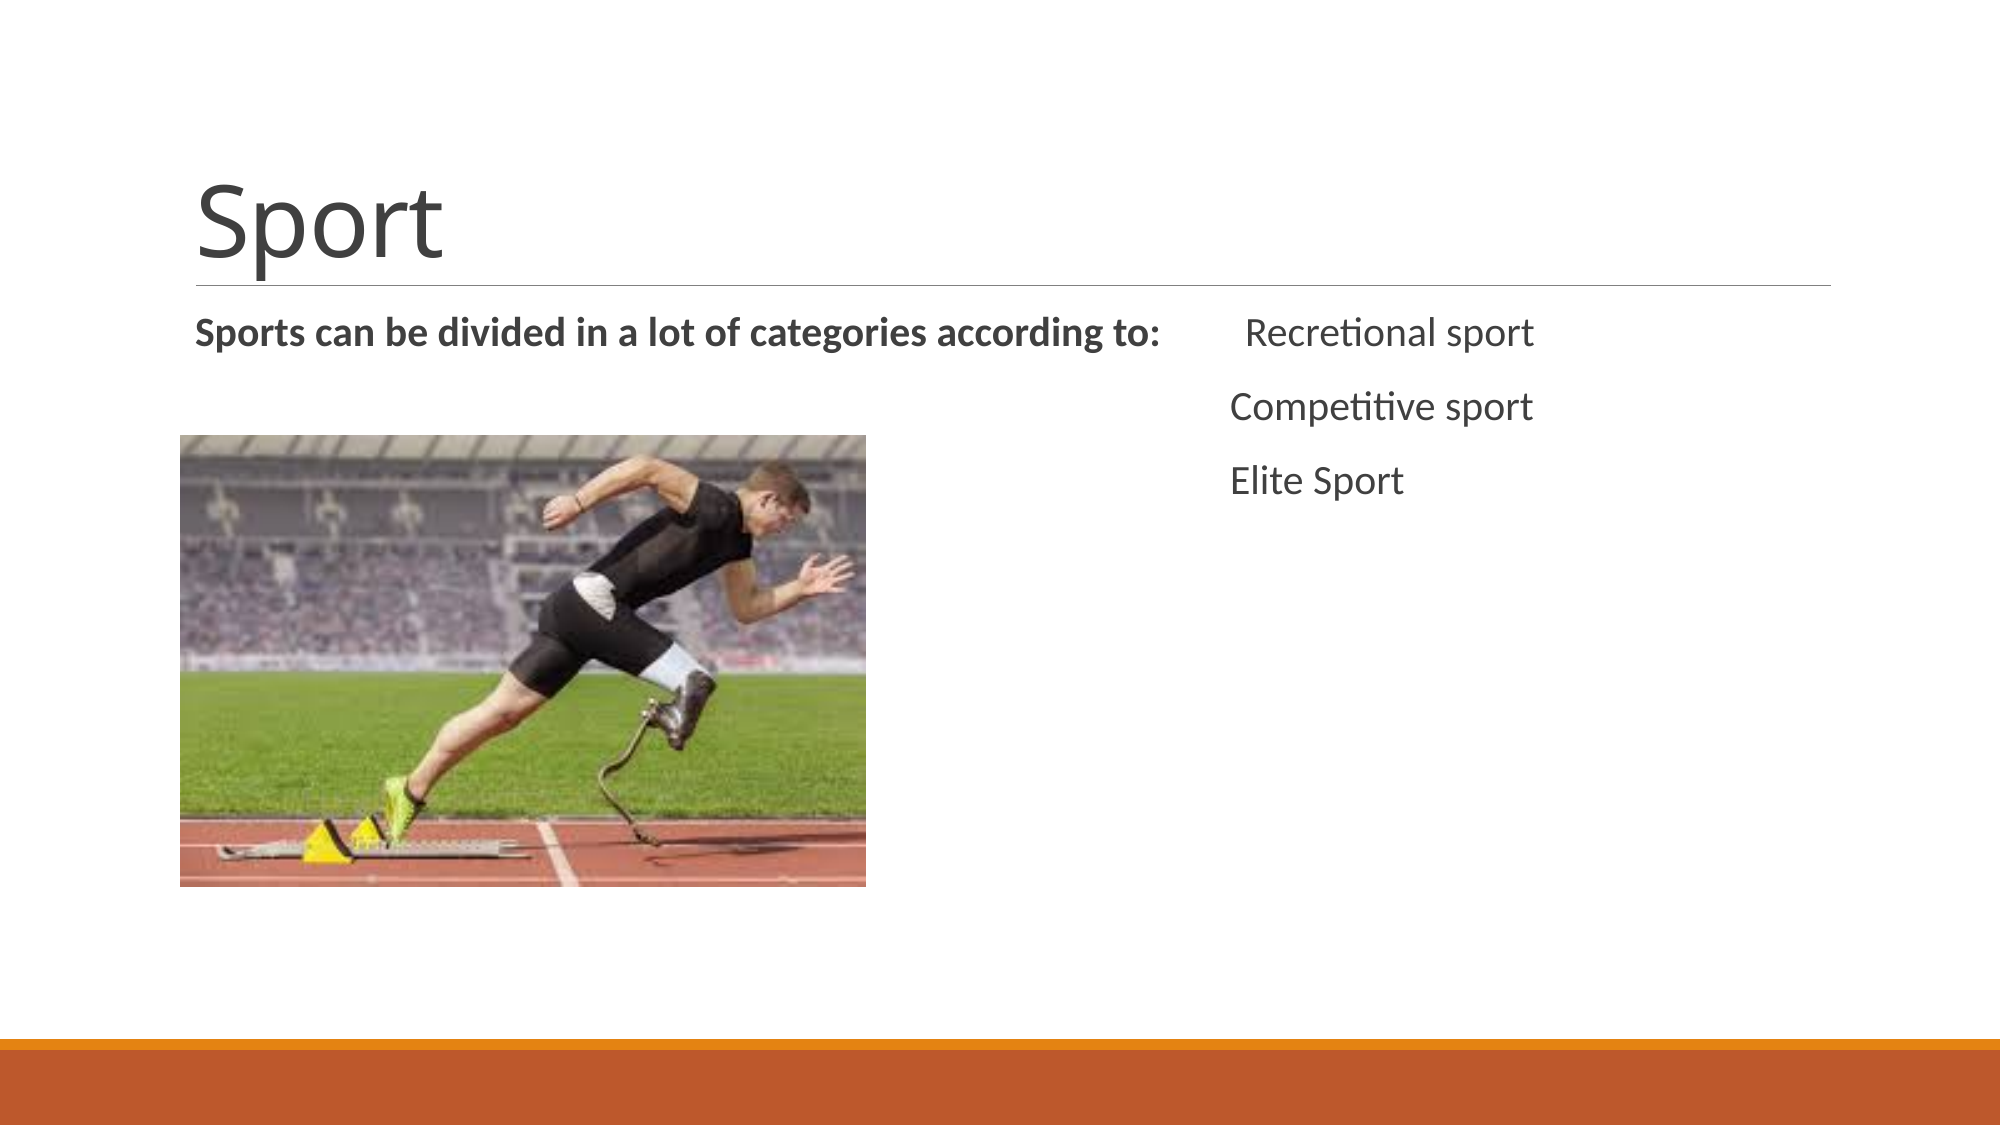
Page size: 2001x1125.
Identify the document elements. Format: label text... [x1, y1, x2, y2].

list Sports can be divided in a lot of categories according to: Recretional sport Competitive sport Elite Sport [180, 302, 1830, 963]
title Sport [180, 47, 1830, 285]
picture [179, 434, 867, 888]
